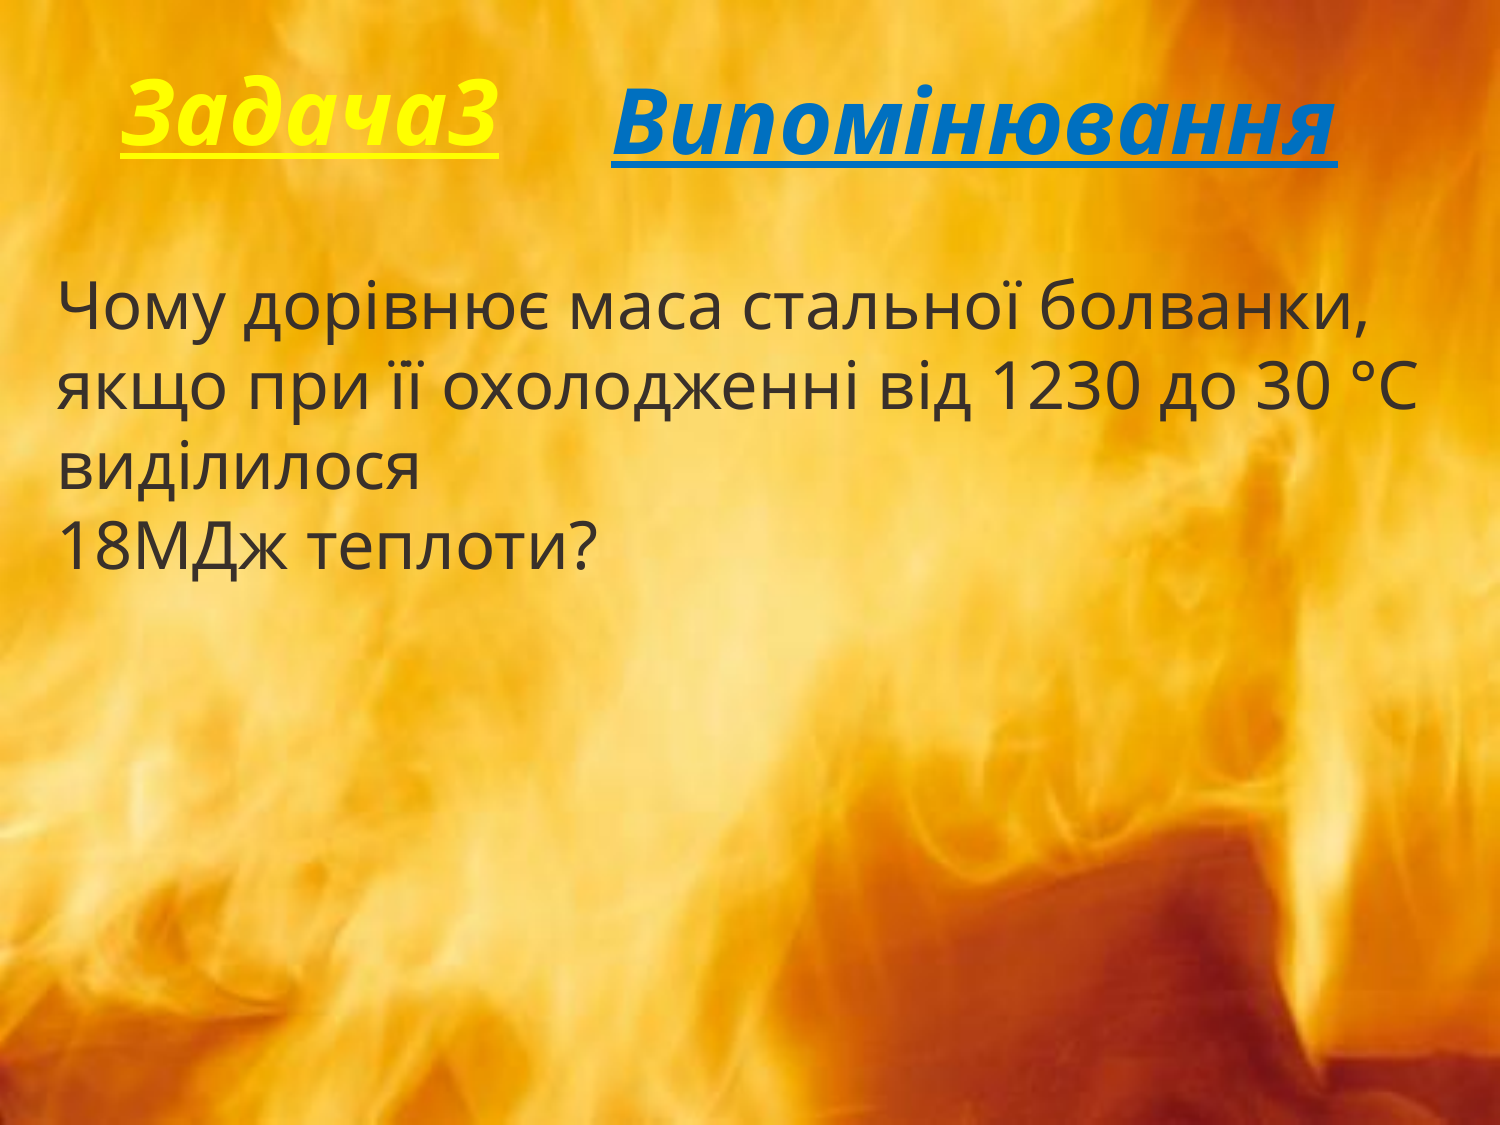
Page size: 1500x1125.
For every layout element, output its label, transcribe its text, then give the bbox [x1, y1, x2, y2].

text_box Задача3 [105, 46, 645, 172]
text_box Випомінювання [596, 55, 1500, 180]
text_box Чому дорівнює маса стальної болванки, якщо при її охолодженні від 1230 до 30 °С виділилося 18МДж теплоти? [41, 255, 1500, 590]
picture [0, 0, 1500, 1125]
